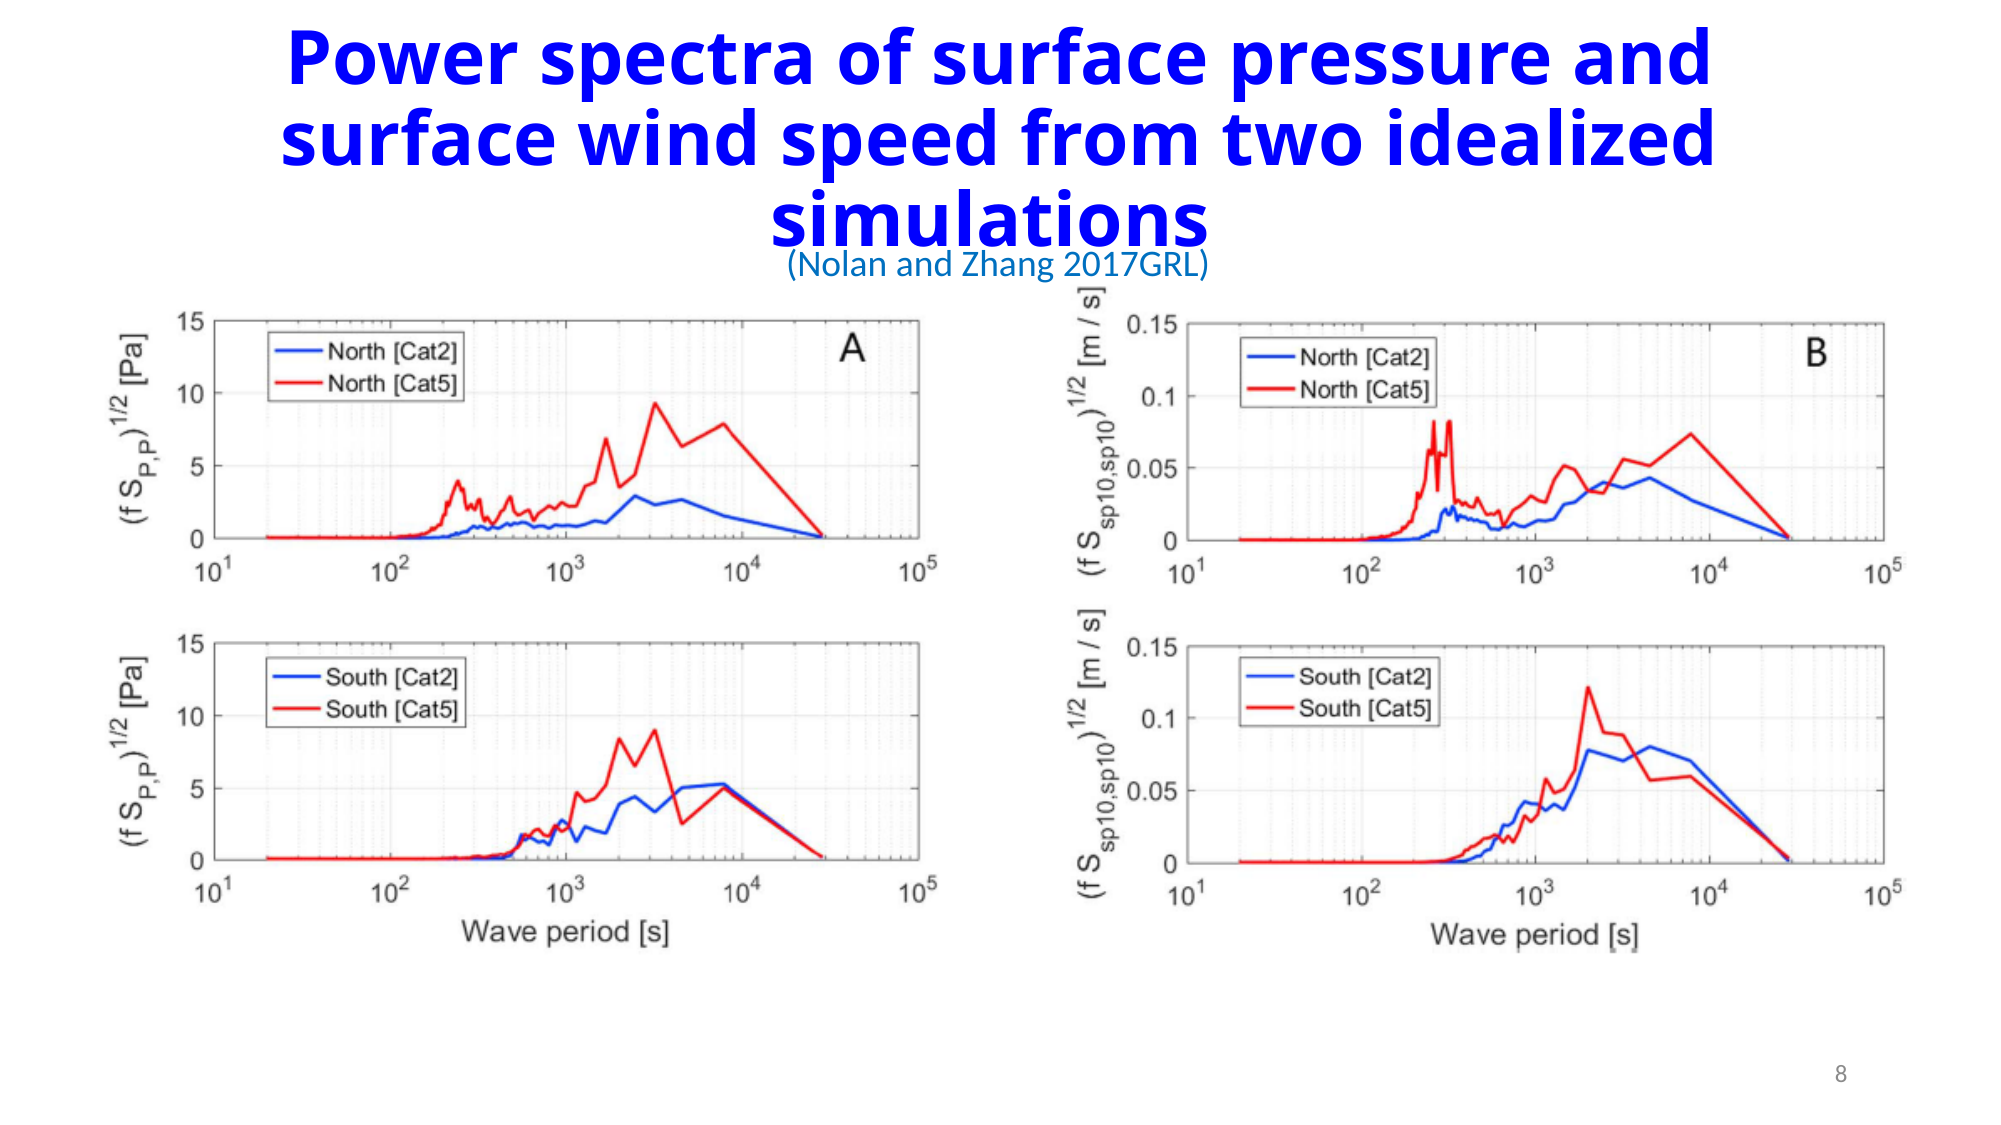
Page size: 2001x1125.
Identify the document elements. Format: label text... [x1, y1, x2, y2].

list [60, 272, 978, 986]
slide_number 8 [1412, 1042, 1863, 1103]
title Power spectra of surface pressure and surface wind speed from two idealized simulations [137, 59, 1863, 222]
text_box (Nolan and Zhang 2017GRL) [771, 231, 1229, 292]
picture [1029, 277, 1940, 963]
